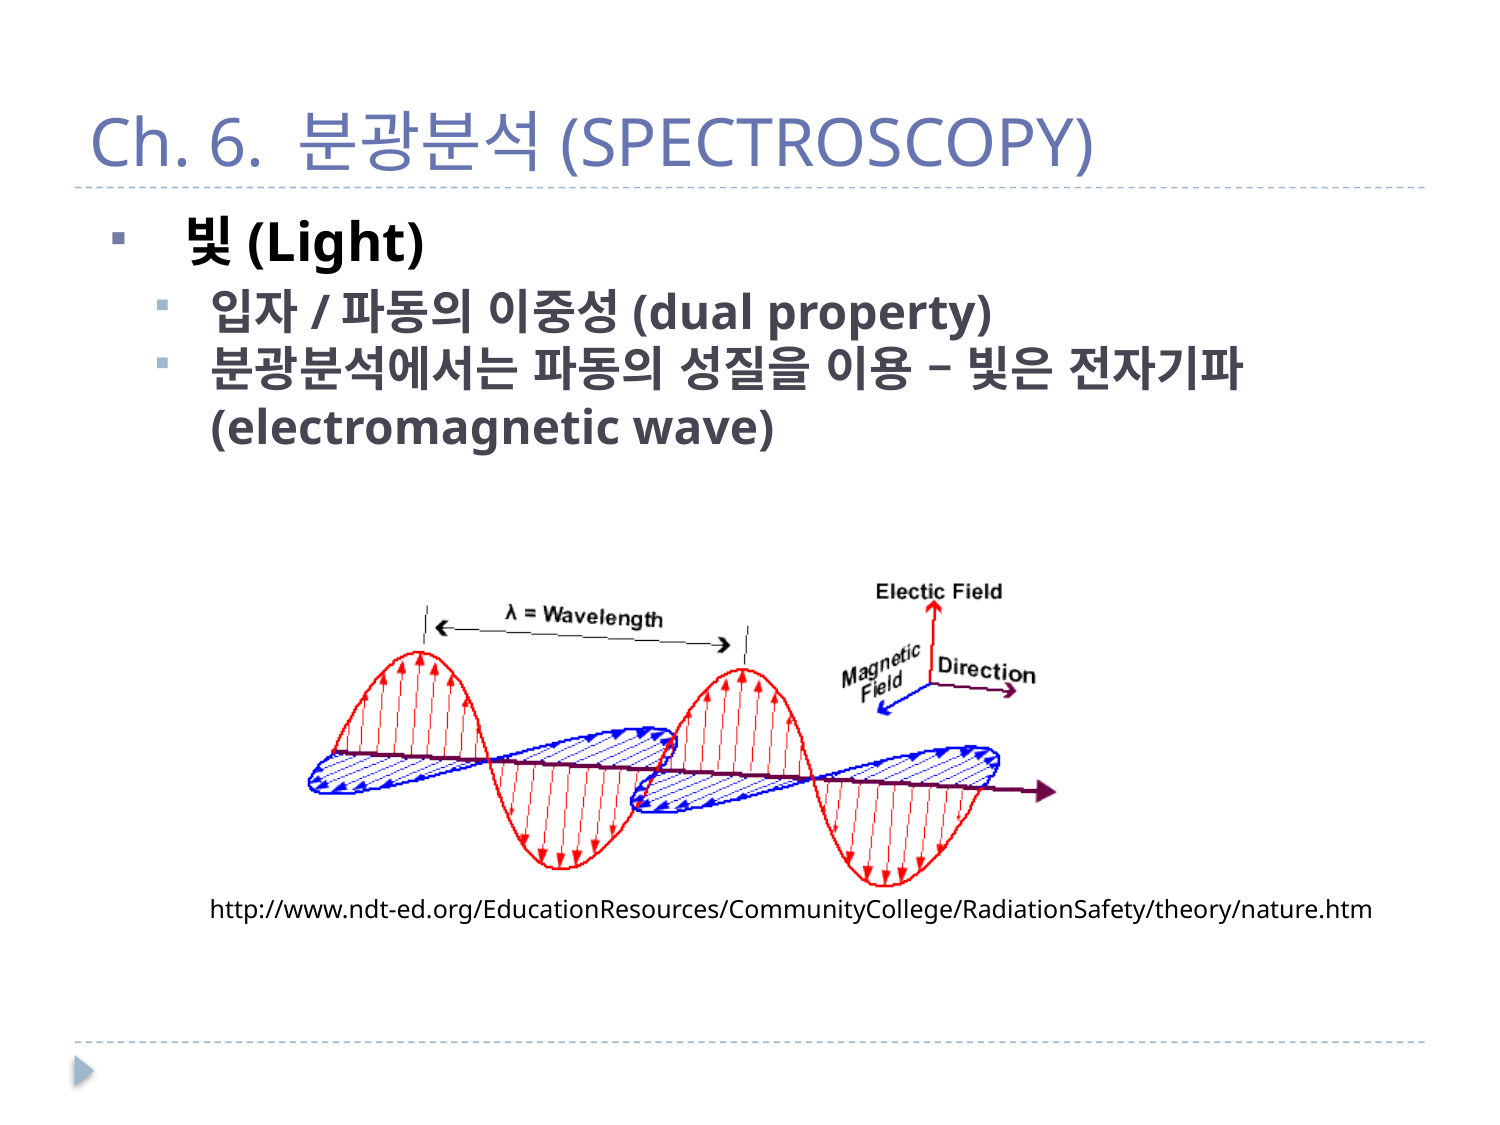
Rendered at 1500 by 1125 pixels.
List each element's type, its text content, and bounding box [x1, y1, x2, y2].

text_box http://www.ndt-ed.org/EducationResources/CommunityCollege/RadiationSafety/theory/nature.htm [1087, 886, 1447, 931]
list 빛(Light) 입자/파동의 이중성(dual property) 분광분석에서는 파동의 성질을 이용 – 빛은 전자기파(electromagnetic wave) [75, 200, 1425, 1010]
title Ch. 6. 분광분석(SPECTROSCOPY) [75, 24, 1425, 188]
text_box http://www.ndt-ed.org/EducationResources/CommunityCollege/RadiationSafety/theory/nature.htm [194, 886, 283, 931]
picture [288, 538, 1082, 960]
